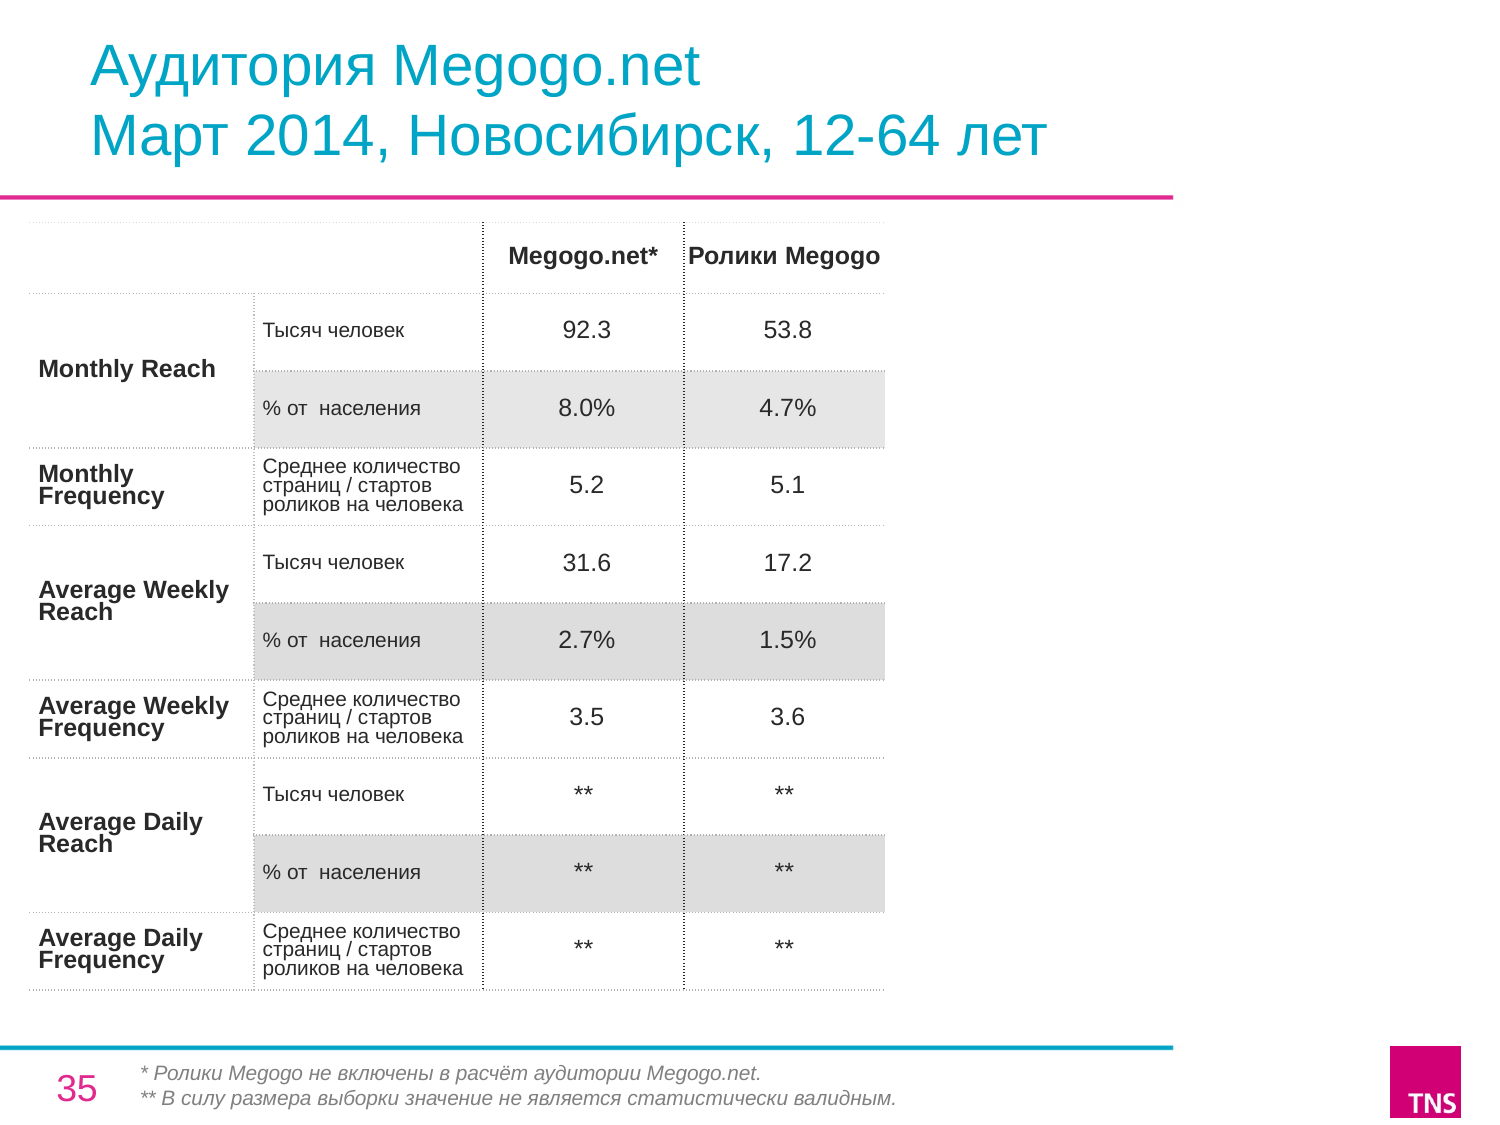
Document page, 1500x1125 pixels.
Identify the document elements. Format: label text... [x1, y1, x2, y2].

table_cell % от населения [254, 835, 483, 912]
table_cell Тысяч человек [254, 294, 483, 371]
table_cell 53.8 [684, 294, 885, 371]
table_cell ** [483, 835, 684, 912]
title Аудитория Megogo.net Март 2014, Новосибирск, 12-64 лет [74, 8, 1476, 187]
table_cell Тысяч человек [254, 526, 483, 603]
table_cell ** [684, 912, 885, 990]
table_header Ролики Megogo [684, 223, 885, 294]
table_cell ** [684, 835, 885, 912]
table_cell ** [684, 758, 885, 835]
table_cell 2.7% [483, 603, 684, 680]
table_cell 8.0% [483, 371, 684, 448]
table_cell Monthly Frequency [29, 448, 254, 526]
text_box * Ролики Megogo не включены в расчёт аудитории Megogo.net. ** В силу размера выборки значение не является статистически валидным. [124, 1052, 1463, 1117]
table_cell ** [483, 758, 684, 835]
table_cell ** [483, 912, 684, 990]
table_cell % от населения [254, 371, 483, 448]
table_cell 5.1 [684, 448, 885, 526]
table_cell Среднее количество страниц / стартов роликов на человека [254, 680, 483, 758]
table_cell Average Weekly Reach [29, 526, 254, 680]
table_cell Average Weekly Frequency [29, 680, 254, 758]
table_cell 3.5 [483, 680, 684, 758]
table_header [29, 223, 483, 294]
table_cell Среднее количество страниц / стартов роликов на человека [254, 912, 483, 990]
table_cell Monthly Reach [29, 294, 254, 448]
table_cell 92.3 [483, 294, 684, 371]
table_cell 4.7% [684, 371, 885, 448]
table_cell 5.2 [483, 448, 684, 526]
table_header Megogo.net* [483, 223, 684, 294]
table_cell Average Daily Frequency [29, 912, 254, 990]
slide_number 35 [40, 1055, 392, 1125]
picture [0, 0, 1500, 1125]
table_cell Среднее количество страниц / стартов роликов на человека [254, 448, 483, 526]
table_cell 3.6 [684, 680, 885, 758]
table_cell Average Daily Reach [29, 758, 254, 912]
table_cell % от населения [254, 603, 483, 680]
table_cell 1.5% [684, 603, 885, 680]
table_cell 31.6 [483, 526, 684, 603]
table_cell 17.2 [684, 526, 885, 603]
table_cell Тысяч человек [254, 758, 483, 835]
